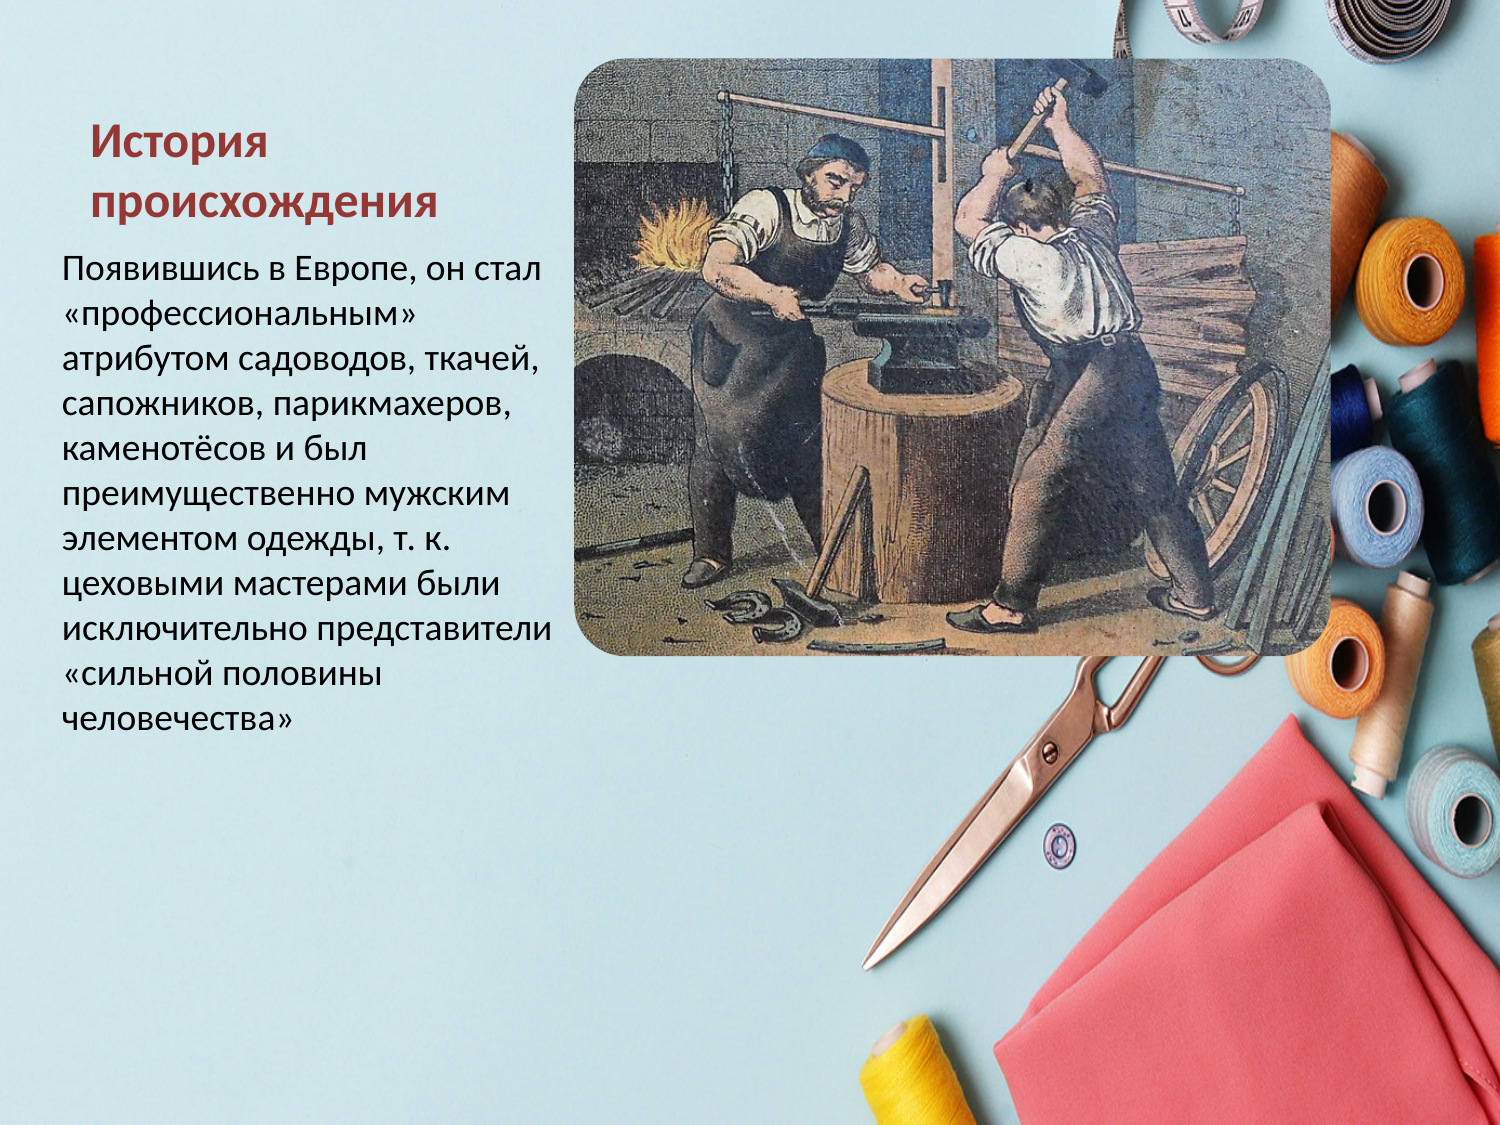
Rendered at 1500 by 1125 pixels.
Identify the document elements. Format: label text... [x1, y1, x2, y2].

picture [0, 0, 1500, 1125]
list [573, 58, 1331, 657]
title История происхождения [75, 44, 569, 235]
list Появившись в Европе, он стал «профессиональным» атрибутом садоводов, ткачей, сапожников, парикмахеров, каменотёсов и был преимущественно мужским элементом одежды, т. к. цеховыми мастерами были исключительно представители «сильной половины человечества» [46, 235, 569, 1005]
